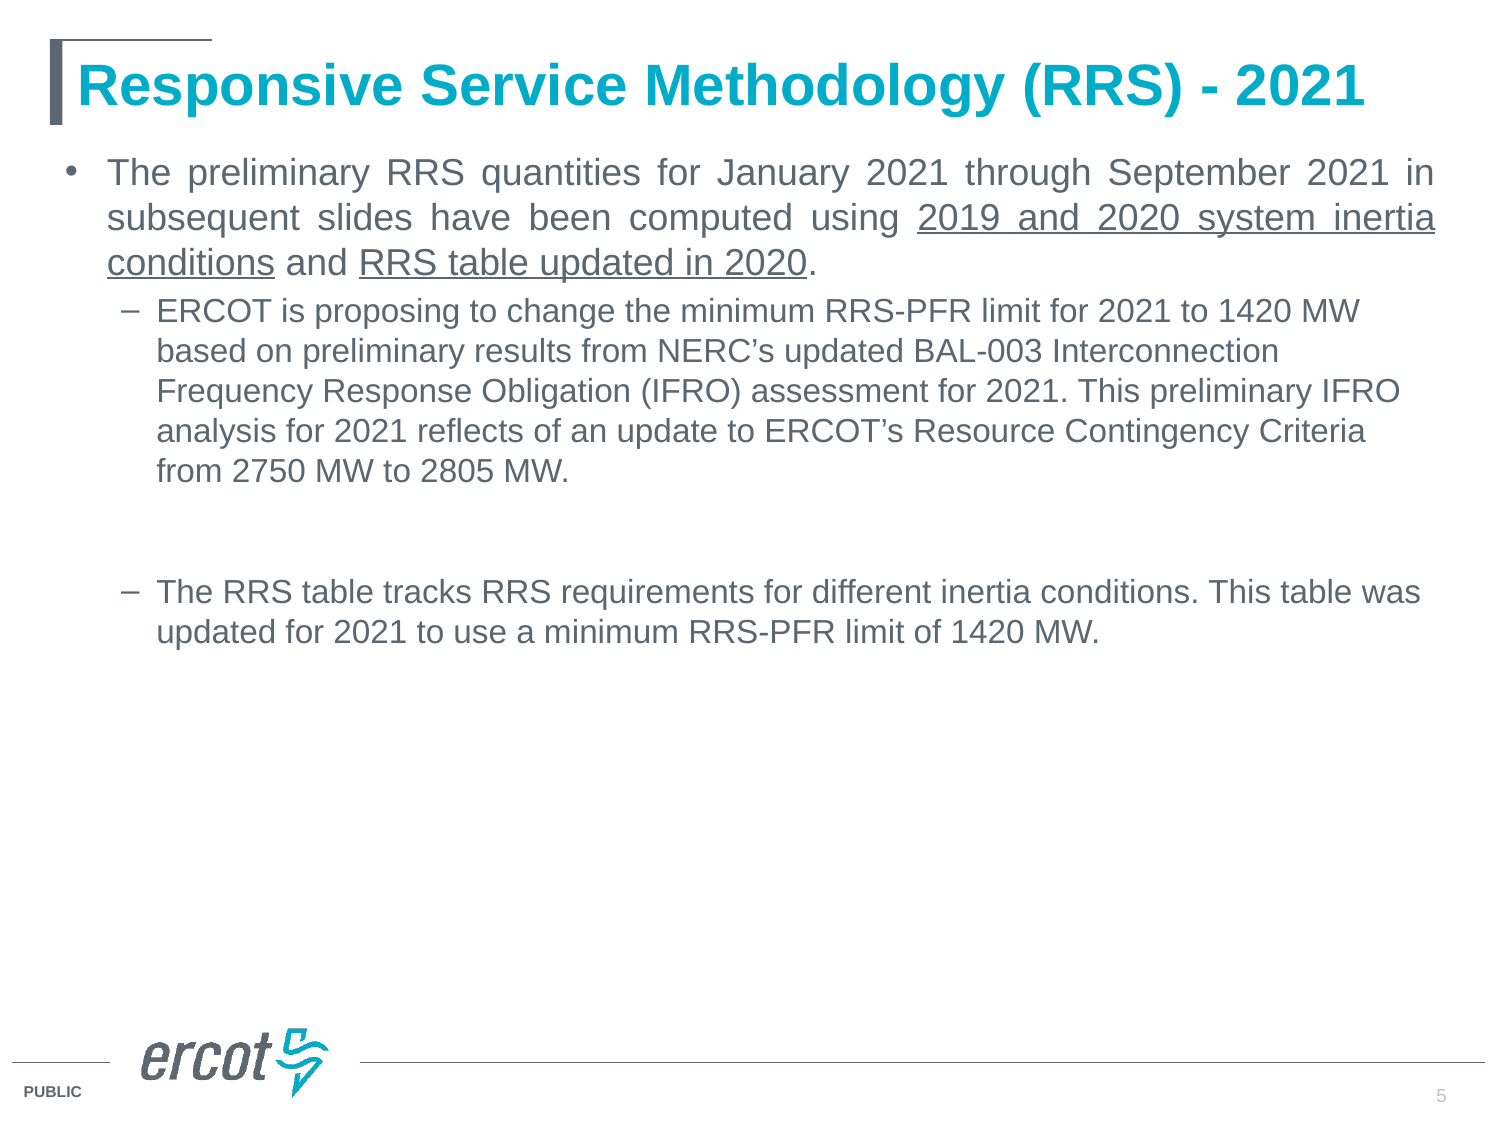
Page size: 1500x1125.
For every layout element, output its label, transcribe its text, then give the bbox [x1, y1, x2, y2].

picture [137, 1024, 332, 1100]
list The preliminary RRS quantities for January 2021 through September 2021 in subsequent slides have been computed using 2019 and 2020 system inertia conditions and RRS table updated in 2020. ERCOT is proposing to change the minimum RRS-PFR limit for 2021 to 1420 MW based on preliminary results from NERC’s updated BAL-003 Interconnection Frequency Response Obligation (IFRO) assessment for 2021. This preliminary IFRO analysis for 2021 reflects of an update to ERCOT’s Resource Contingency Criteria from 2750 MW to 2805 MW. The RRS table tracks RRS requirements for different inertia conditions. This table was updated for 2021 to use a minimum RRS-PFR limit of 1420 MW. [50, 140, 1450, 972]
title Responsive Service Methodology (RRS) - 2021 [62, 39, 1450, 125]
